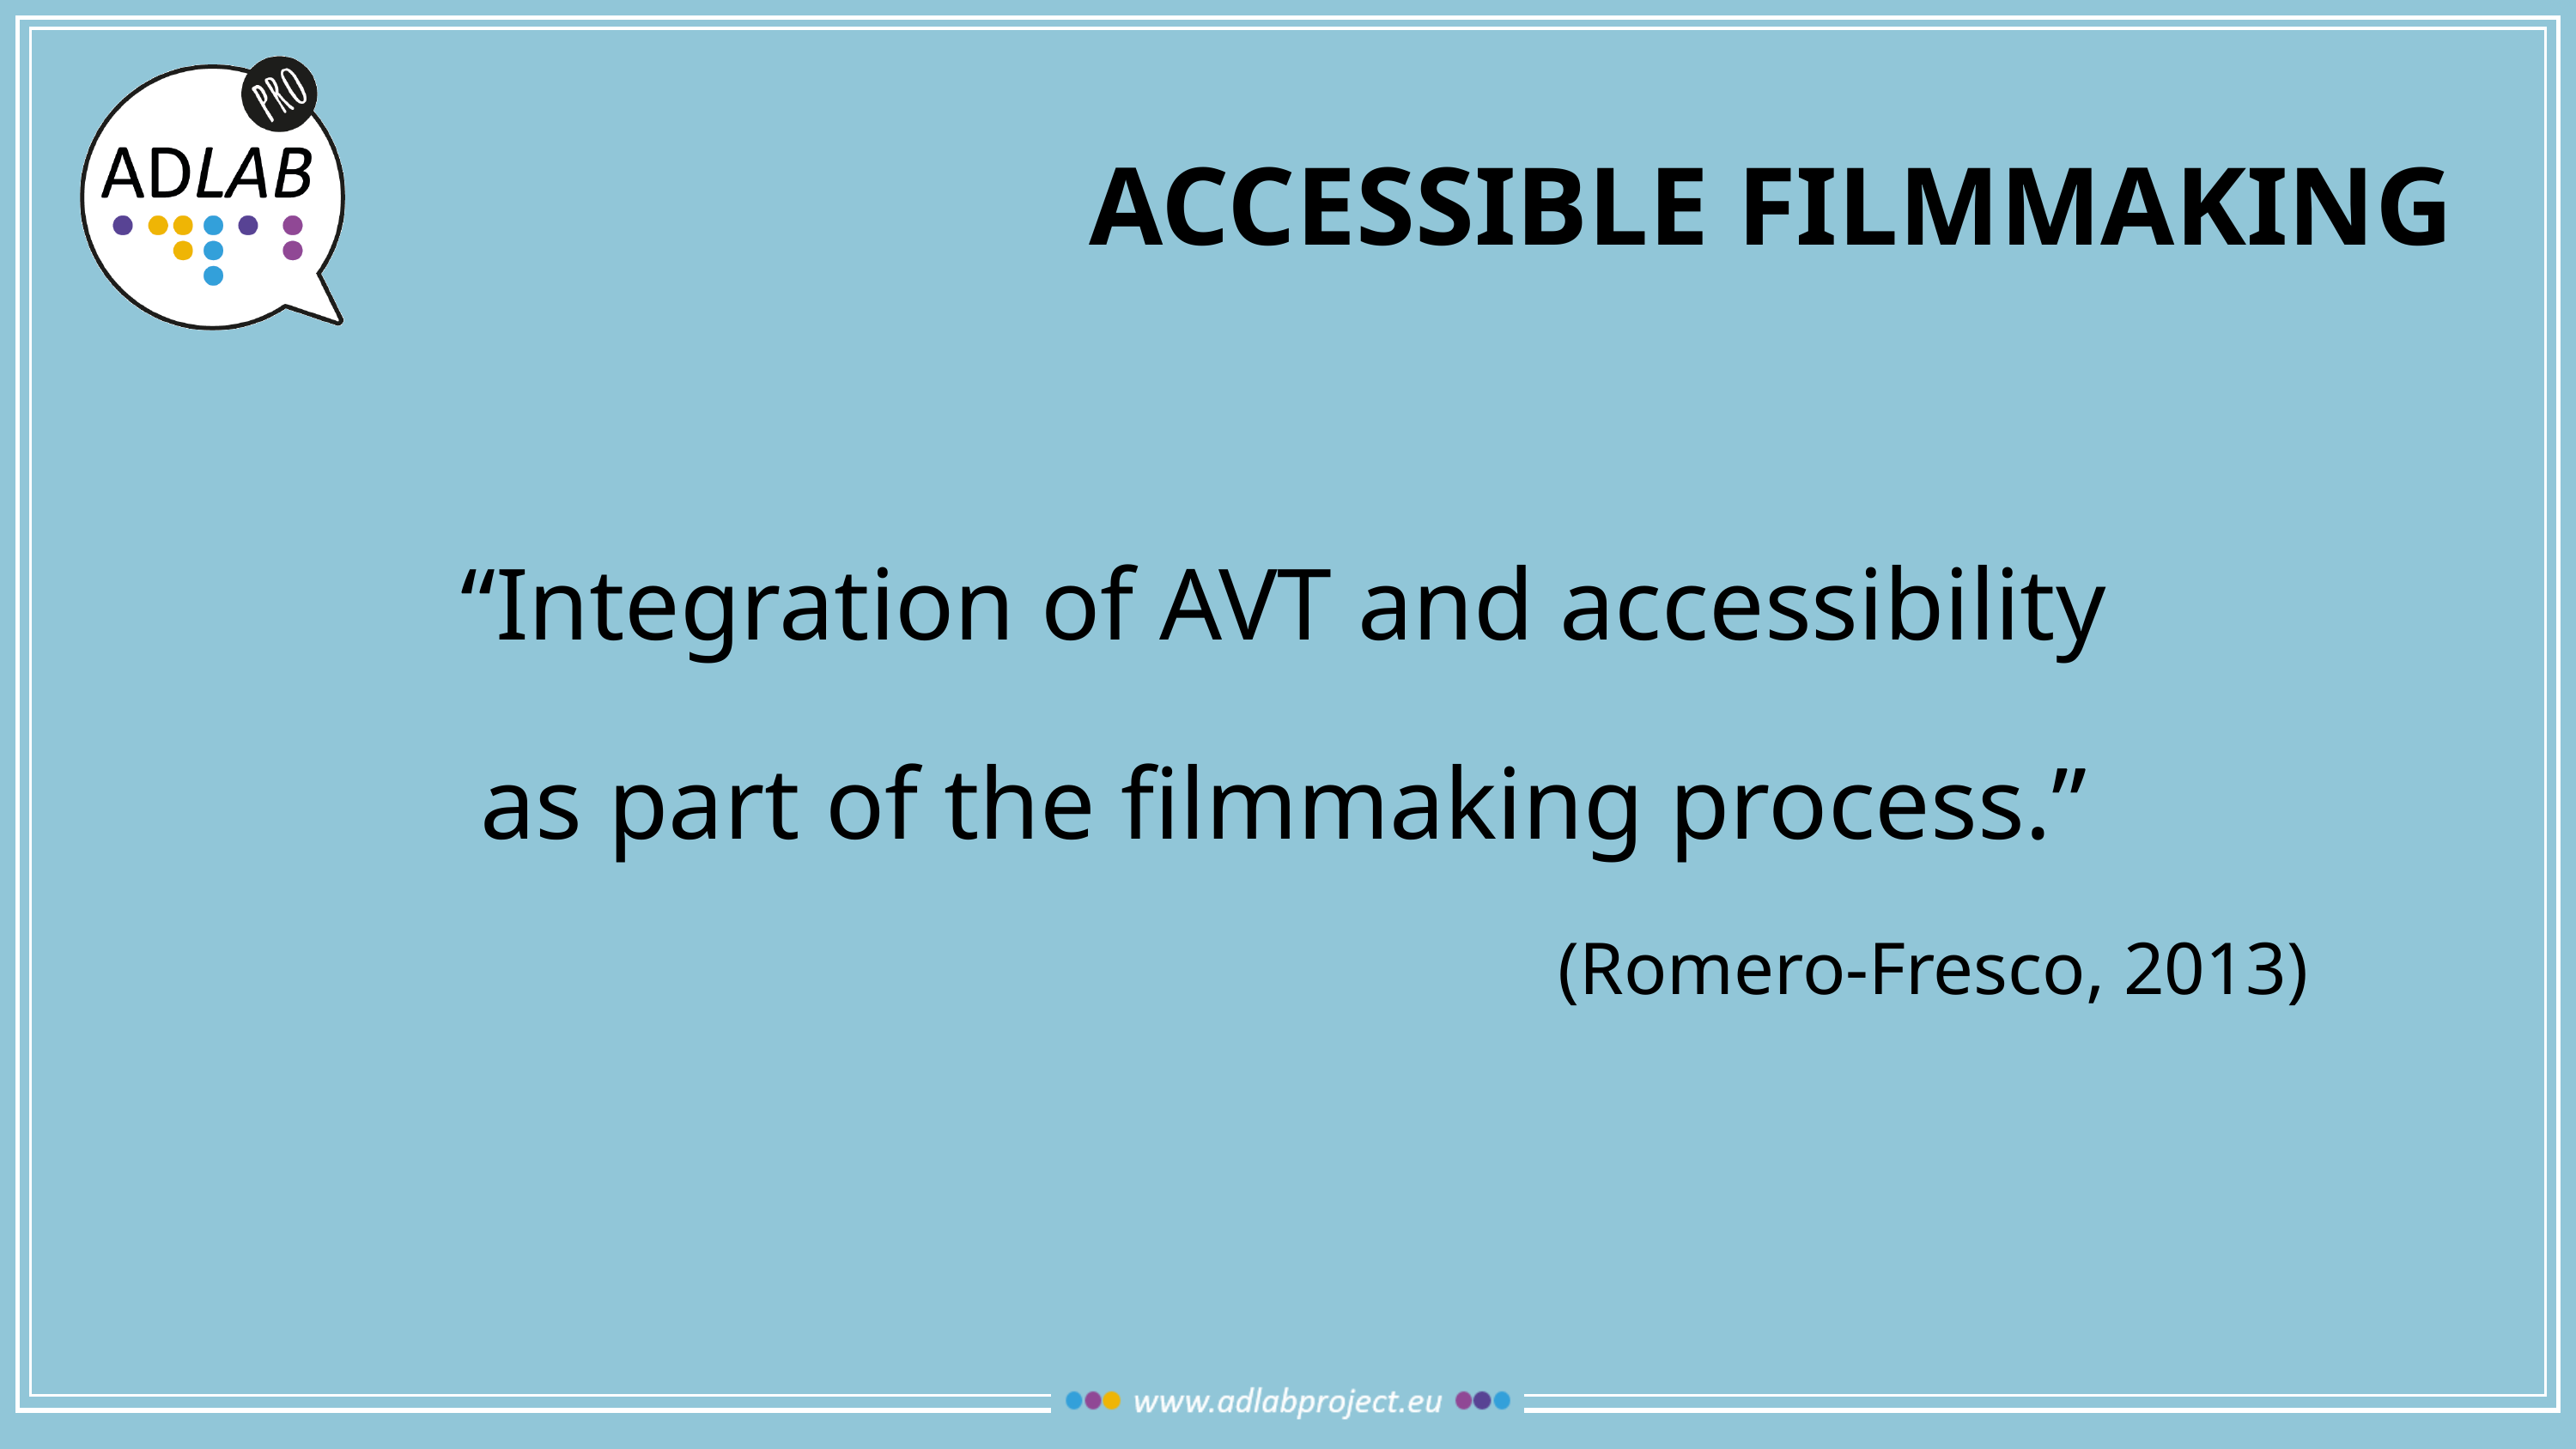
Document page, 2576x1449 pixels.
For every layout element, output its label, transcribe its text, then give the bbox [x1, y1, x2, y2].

picture [1051, 1378, 1524, 1429]
title Accessible filmmaking [384, 70, 2467, 351]
picture [72, 49, 353, 330]
list “Integration of AVT and accessibility as part of the filmmaking process.” (Romero-Fresco, 2013) [246, 476, 2322, 814]
